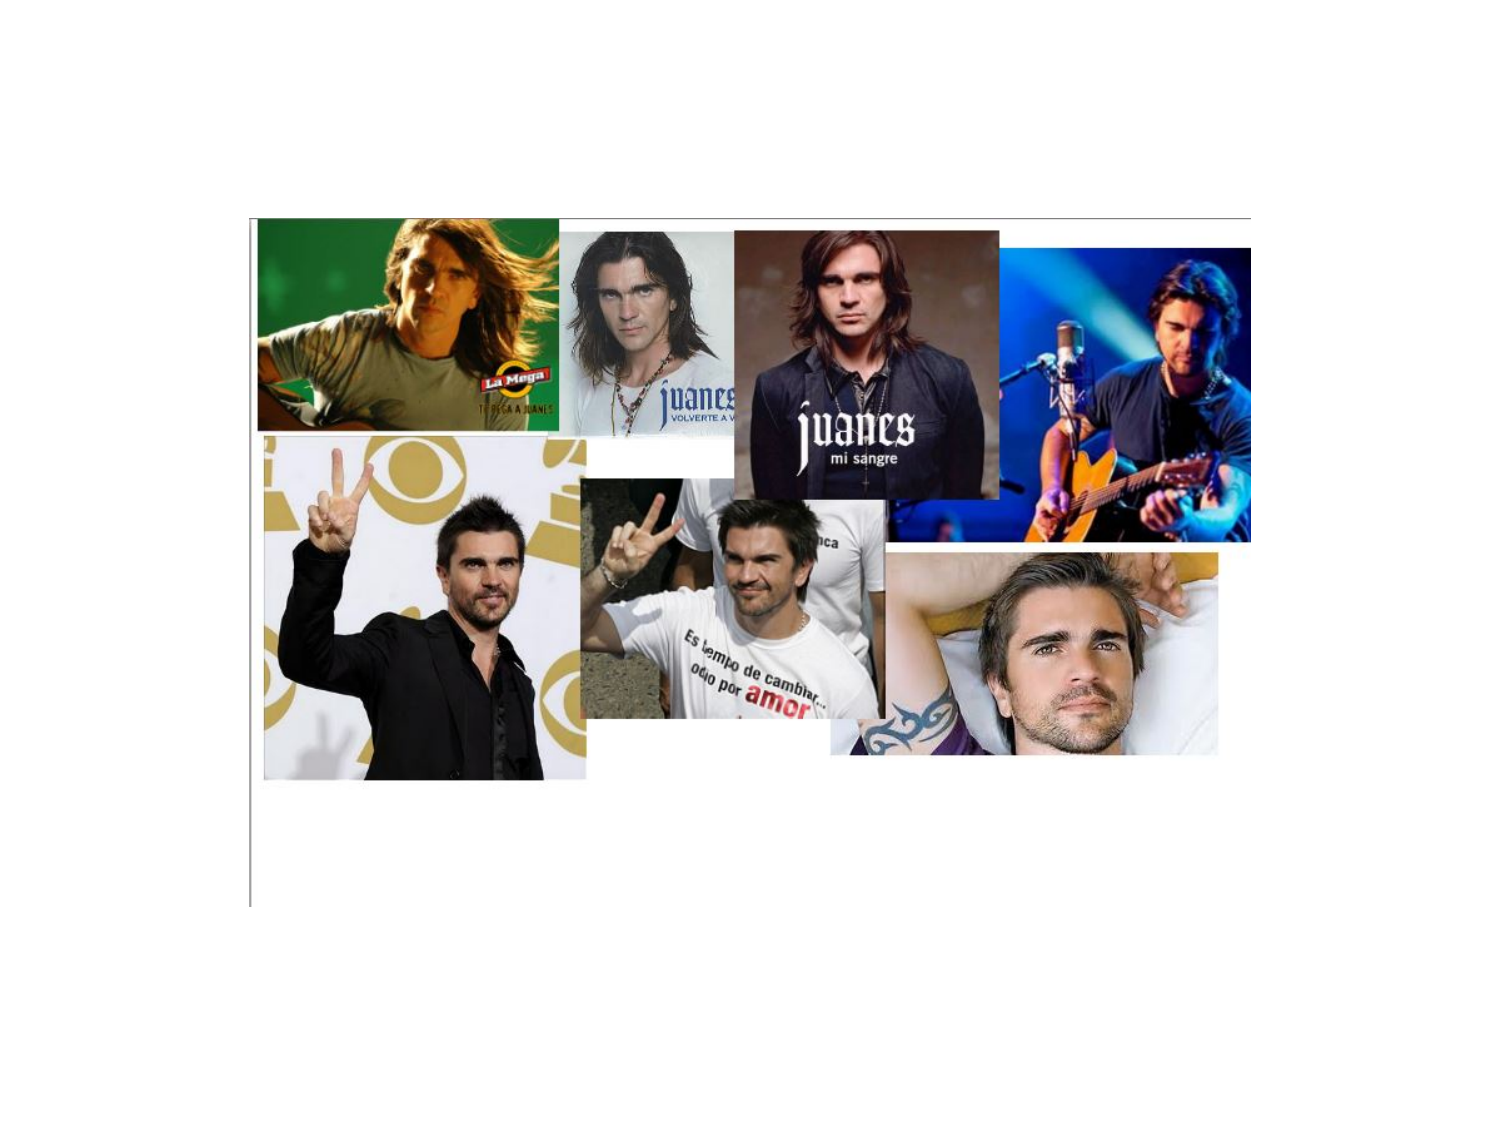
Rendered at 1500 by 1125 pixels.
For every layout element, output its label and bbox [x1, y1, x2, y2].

picture [249, 218, 1251, 907]
